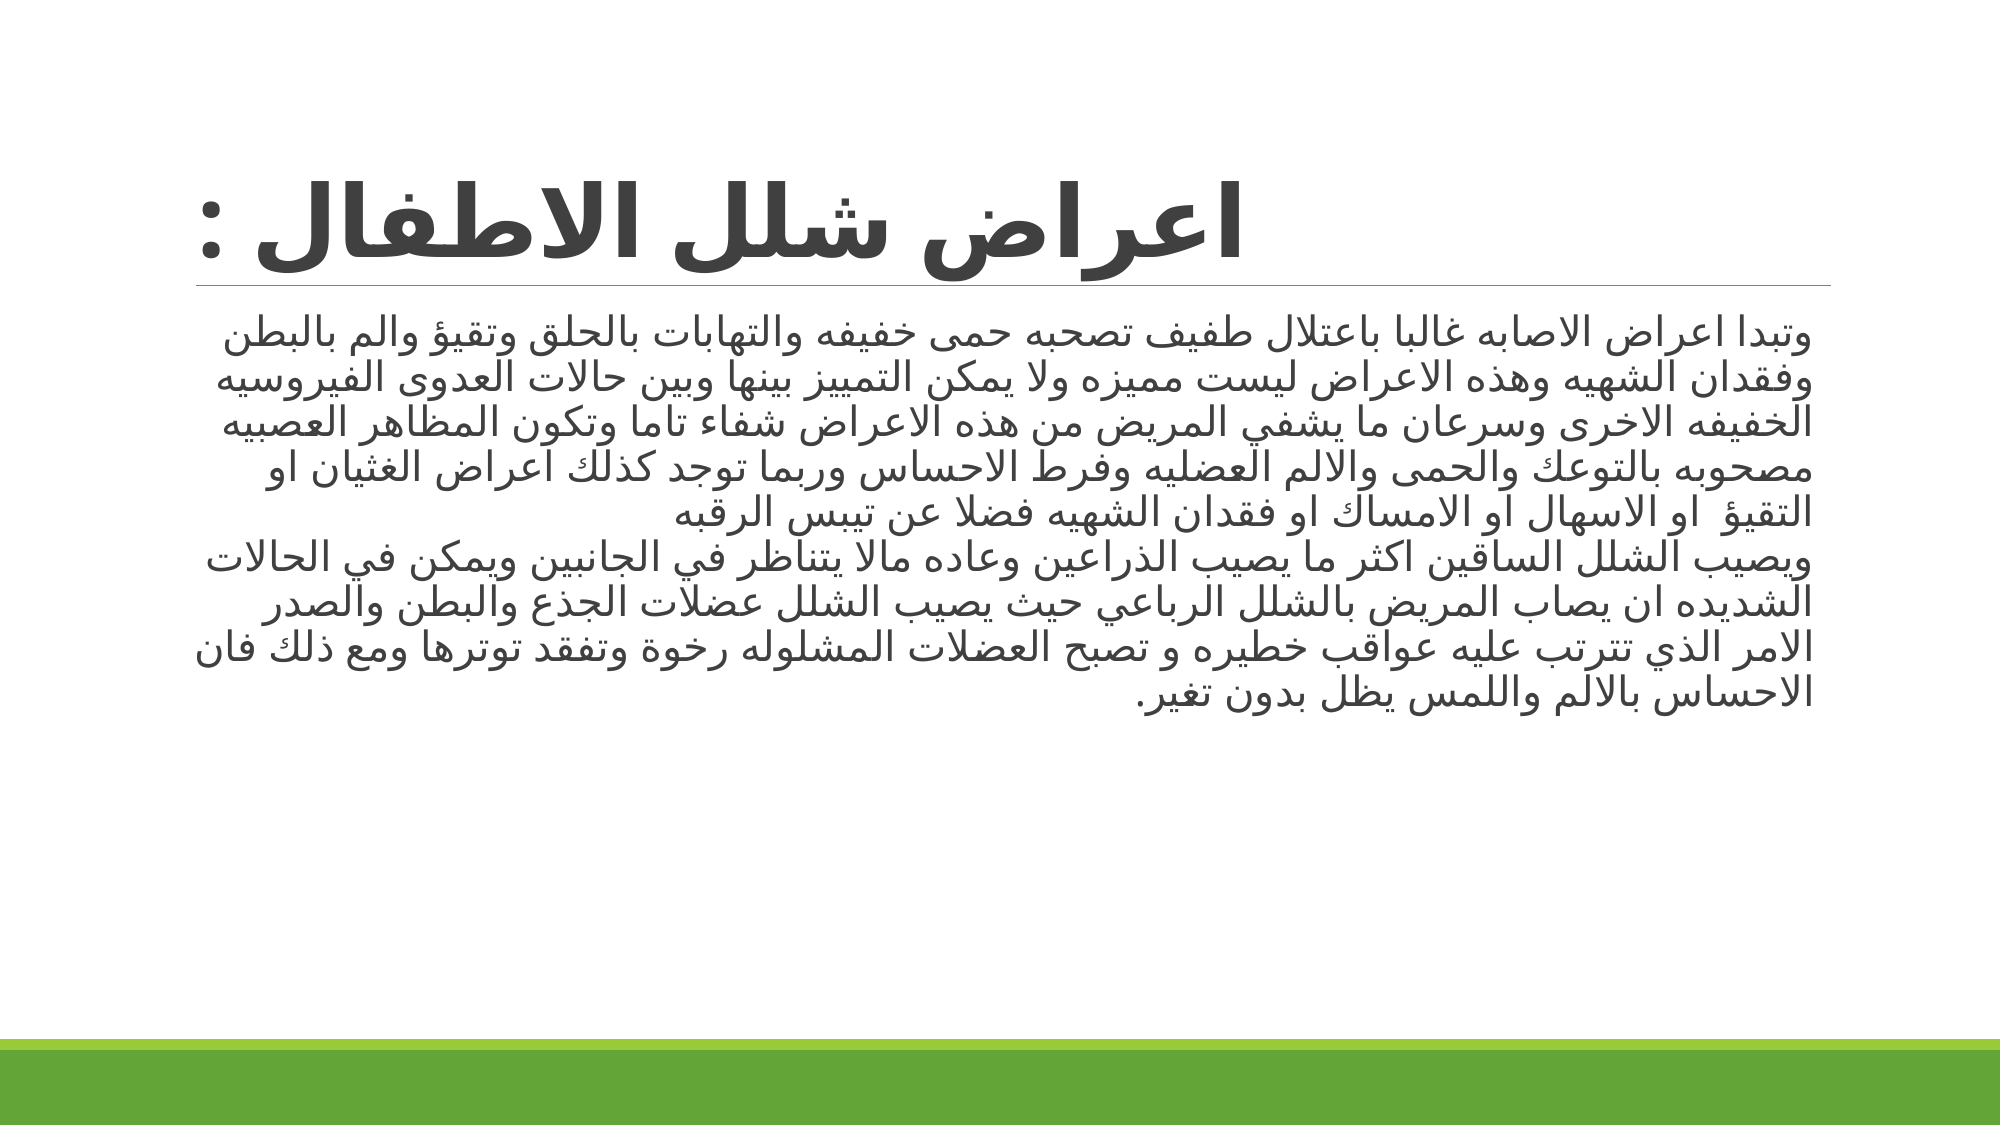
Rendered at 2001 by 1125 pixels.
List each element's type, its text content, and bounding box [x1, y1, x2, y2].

title اعراض شلل الاطفال : [180, 47, 1830, 285]
list وتبدا اعراض الاصابه غالبا باعتلال طفيف تصحبه حمى خفيفه والتهابات بالحلق وتقيؤ والم بالبطن وفقدان الشهيه وهذه الاعراض ليست مميزه ولا يمكن التمييز بينها وبين حالات العدوى الفيروسيه الخفيفه الاخرى وسرعان ما يشفي المريض من هذه الاعراض شفاء تاما وتكون المظاهر العصبيه مصحوبه بالتوعك والحمى والالم العضليه وفرط الاحساس وربما توجد كذلك اعراض الغثيان او التقيؤ او الاسهال او الامساك او فقدان الشهيه فضلا عن تيبس الرقبه ويصيب الشلل الساقين اكثر ما يصيب الذراعين وعاده مالا يتناظر في الجانبين ويمكن في الحالات الشديده ان يصاب المريض بالشلل الرباعي حيث يصيب الشلل عضلات الجذع والبطن والصدر الامر الذي تترتب عليه عواقب خطيره و تصبح العضلات المشلوله رخوة وتفقد توترها ومع ذلك فان الاحساس بالالم واللمس يظل بدون تغير. [180, 302, 1830, 963]
